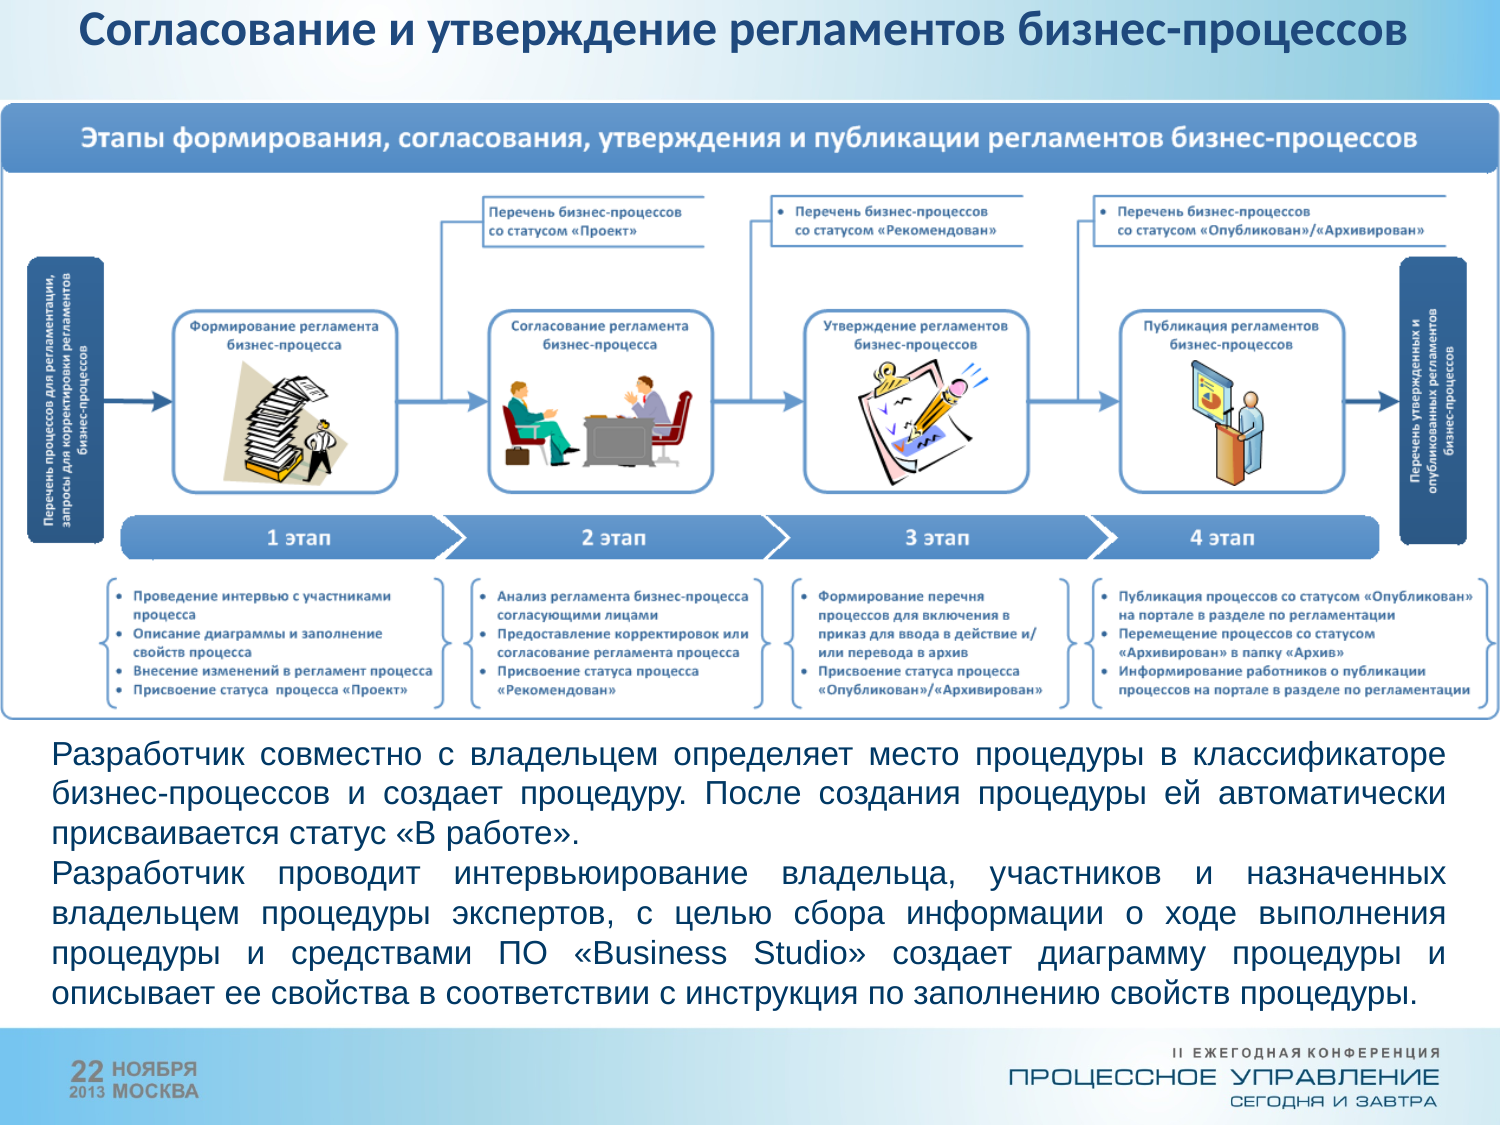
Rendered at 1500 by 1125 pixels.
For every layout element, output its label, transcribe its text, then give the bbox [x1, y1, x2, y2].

list Согласование и утверждение регламентов бизнес-процессов [29, 0, 1471, 102]
text_box Разработчик совместно с владельцем определяет место процедуры в классификаторе бизнес-процессов и создает процедуру. После создания процедуры ей автоматически присваивается статус «В работе». Разработчик проводит интервьюирование владельца, участников и назначенных владельцем процедуры экспертов, с целью сбора информации о ходе выполнения процедуры и средствами ПО «Business Studio» создает диаграмму процедуры и описывает ее свойства в соответствии с инструкция по заполнению свойств процедуры. [36, 727, 1464, 1019]
picture [0, 0, 1500, 1125]
